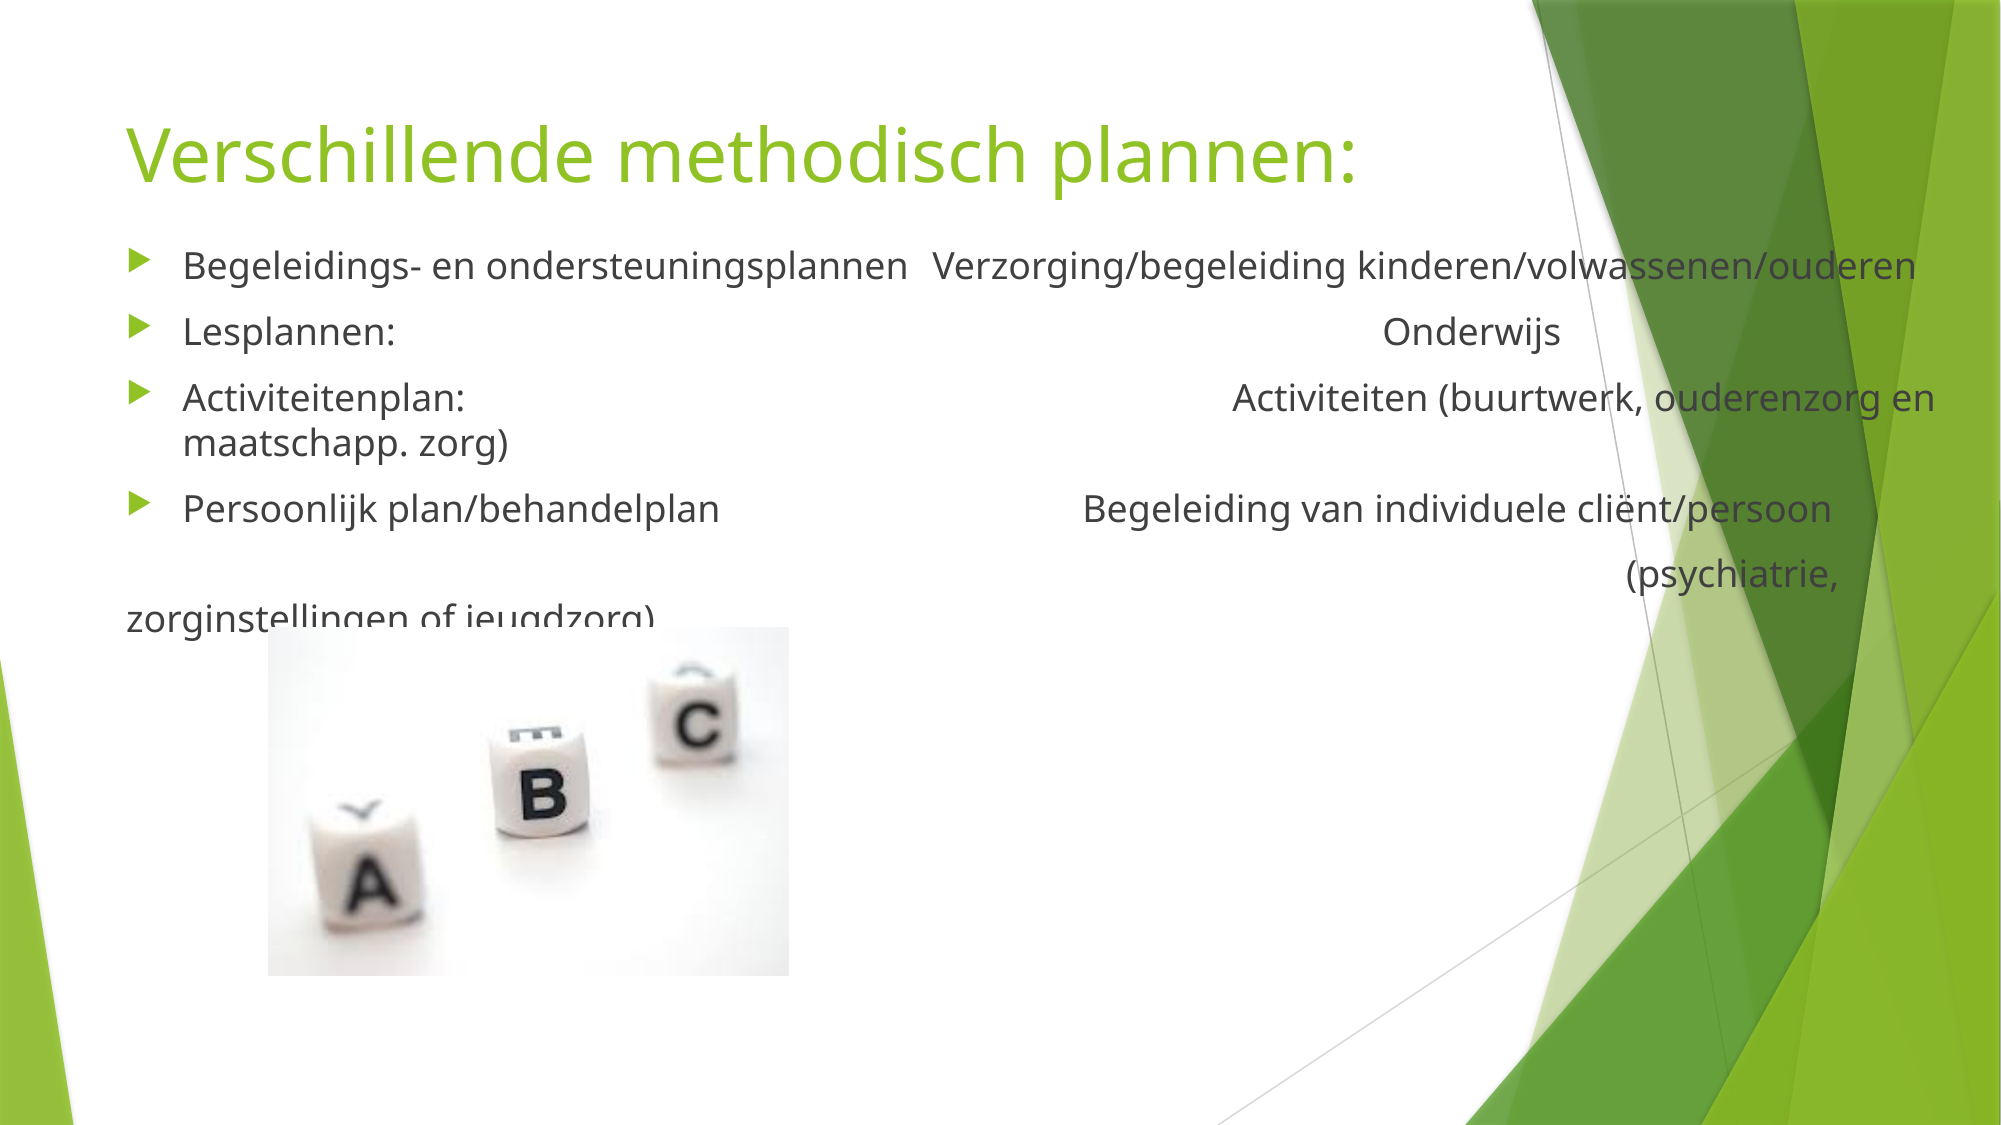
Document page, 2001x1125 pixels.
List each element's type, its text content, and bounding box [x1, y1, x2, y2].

picture [268, 626, 790, 976]
list Begeleidings- en ondersteuningsplannen Verzorging/begeleiding kinderen/volwassenen/ouderen Lesplannen: Onderwijs Activiteitenplan: Activiteiten (buurtwerk, ouderenzorg en maatschapp. zorg) Persoonlijk plan/behandelplan Begeleiding van individuele cliënt/persoon (psychiatrie, zorginstellingen of jeugdzorg) [111, 234, 2000, 872]
title Verschillende methodisch plannen: [111, 99, 1522, 234]
